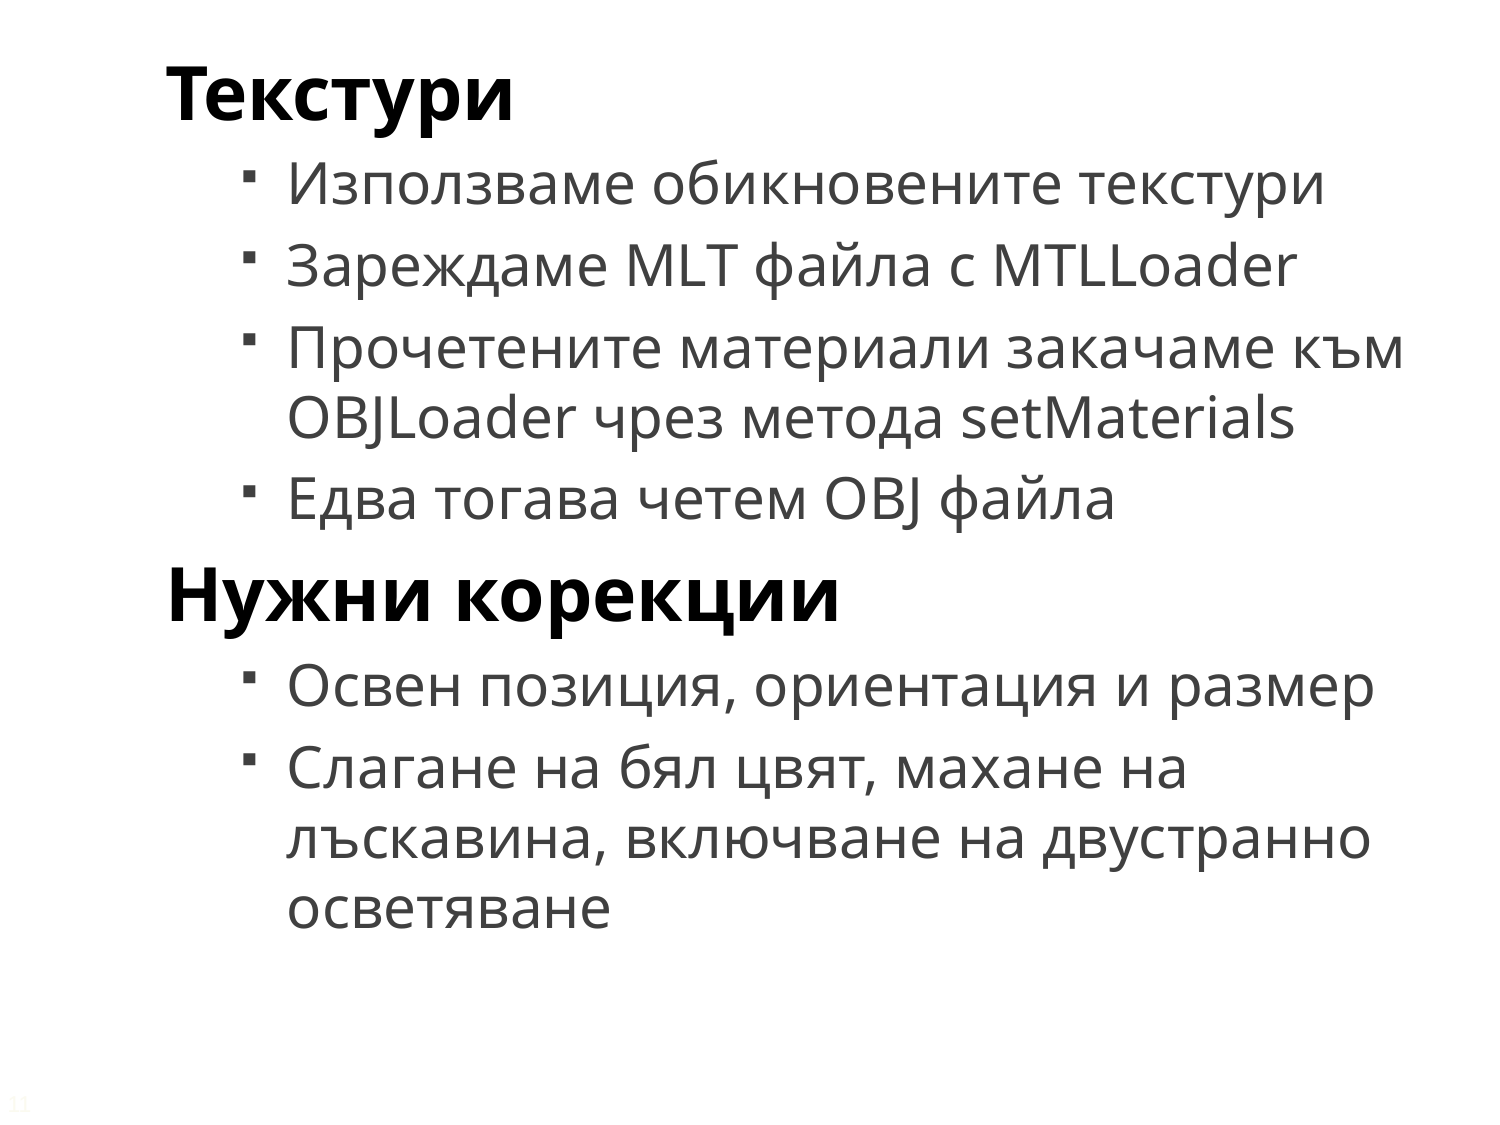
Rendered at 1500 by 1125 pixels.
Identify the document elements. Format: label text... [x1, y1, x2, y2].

list Текстури Използваме обикновените текстури Зареждаме MLT файла с MTLLoader Прочетените материали закачаме към OBJLoader чрез метода setMaterials Едва тогава четем OBJ файла Нужни корекции Освен позиция, ориентация и размер Слагане на бял цвят, махане на лъскавина, включване на двустранно осветяване [150, 37, 1488, 1113]
